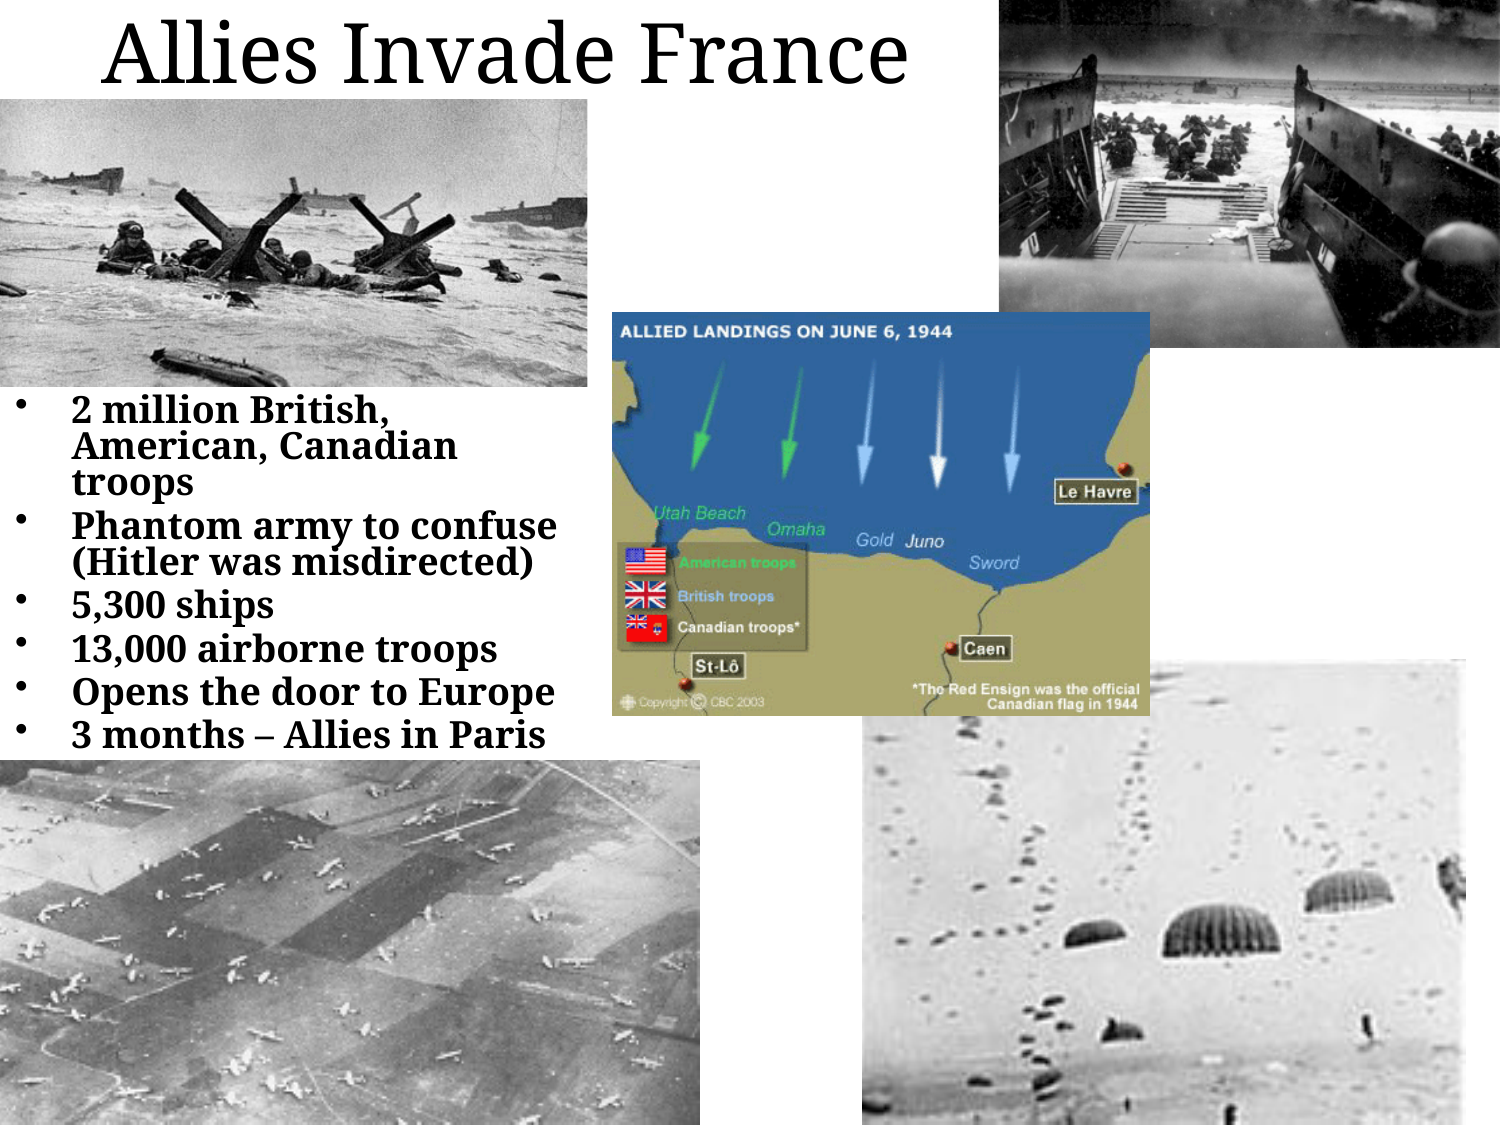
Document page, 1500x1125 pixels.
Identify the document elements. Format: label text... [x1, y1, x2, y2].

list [862, 659, 1466, 1125]
title Allies Invade France [0, 0, 996, 101]
picture [0, 760, 701, 1125]
list 2 million British, American, Canadian troops Phantom army to confuse (Hitler was misdirected) 5,300 ships 13,000 airborne troops Opens the door to Europe 3 months – Allies in Paris [0, 387, 601, 759]
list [998, 0, 1500, 348]
picture [0, 99, 588, 387]
picture [612, 312, 1151, 716]
